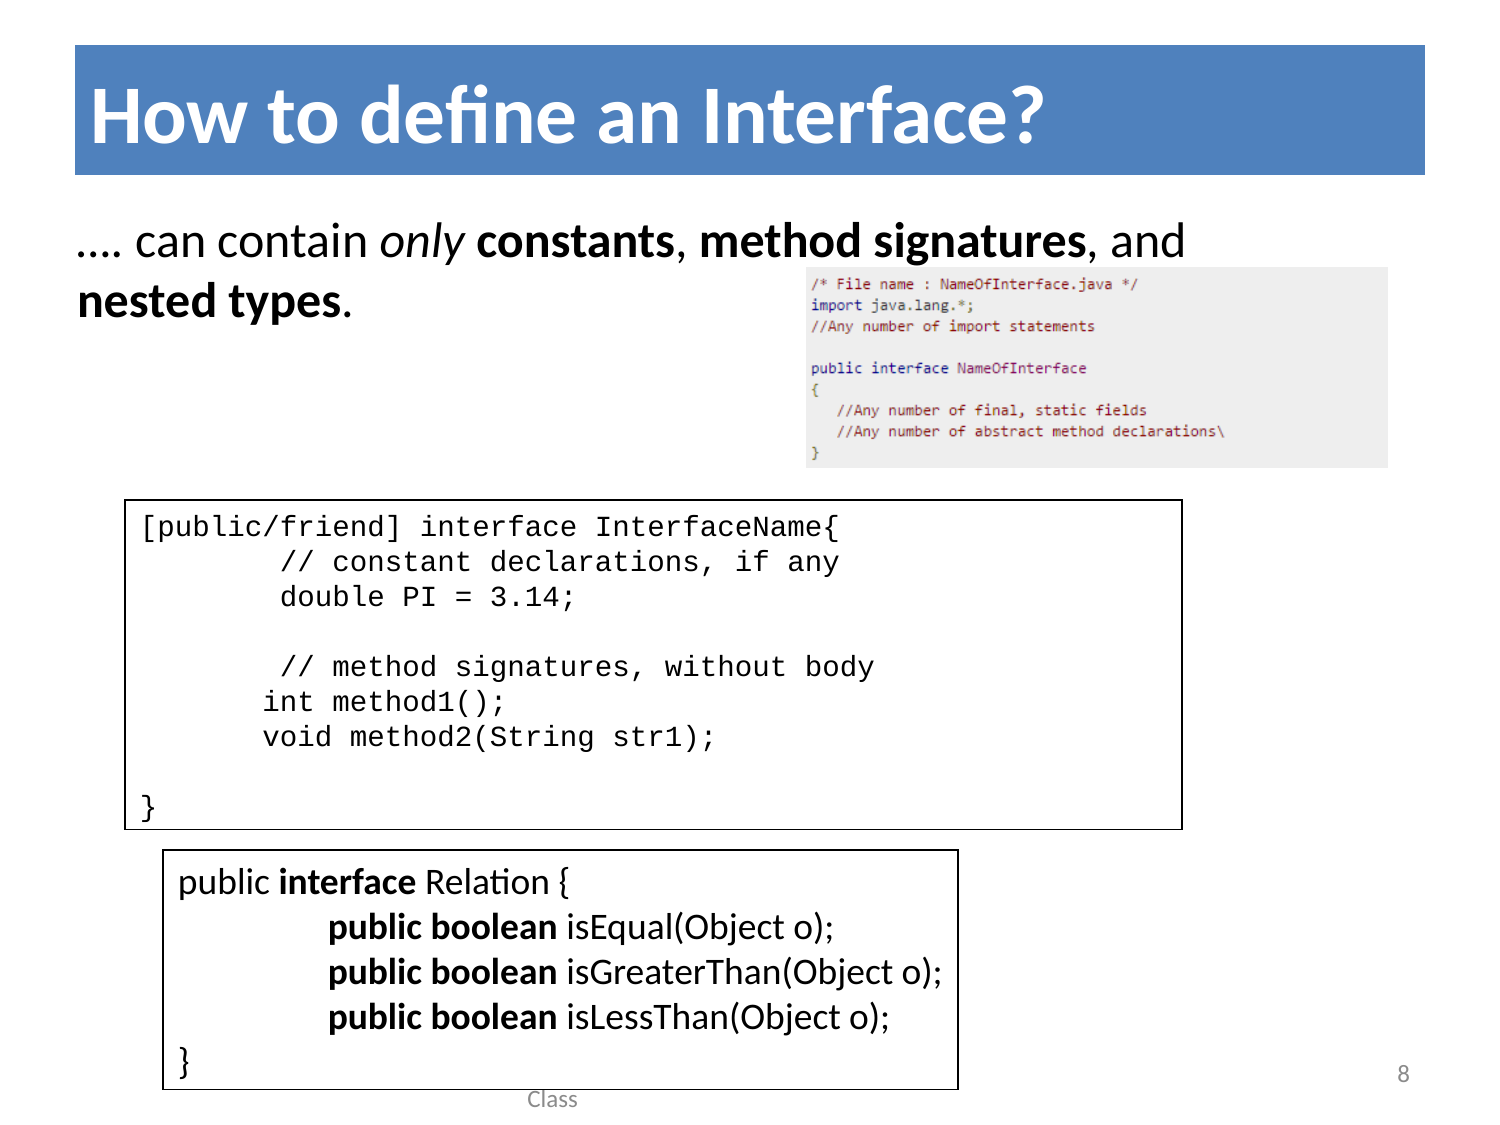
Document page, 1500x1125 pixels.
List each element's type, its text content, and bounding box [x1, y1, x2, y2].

title How to define an Interface? [75, 45, 1425, 175]
text_box …. can contain only constants, method signatures, and nested types. [62, 199, 1275, 335]
footer W06-S1-Interface, Abstract Class & Nested Class [512, 1042, 988, 1103]
picture [806, 267, 1388, 468]
text_box [public/friend] interface InterfaceName{ // constant declarations, if any double PI = 3.14; // method signatures, without body int method1(); void method2(String str1); } [125, 499, 1182, 830]
slide_number 8 [1074, 1042, 1425, 1103]
text_box public interface Relation { public boolean isEqual(Object o); public boolean isGreaterThan(Object o); public boolean isLessThan(Object o); } [163, 849, 959, 1090]
